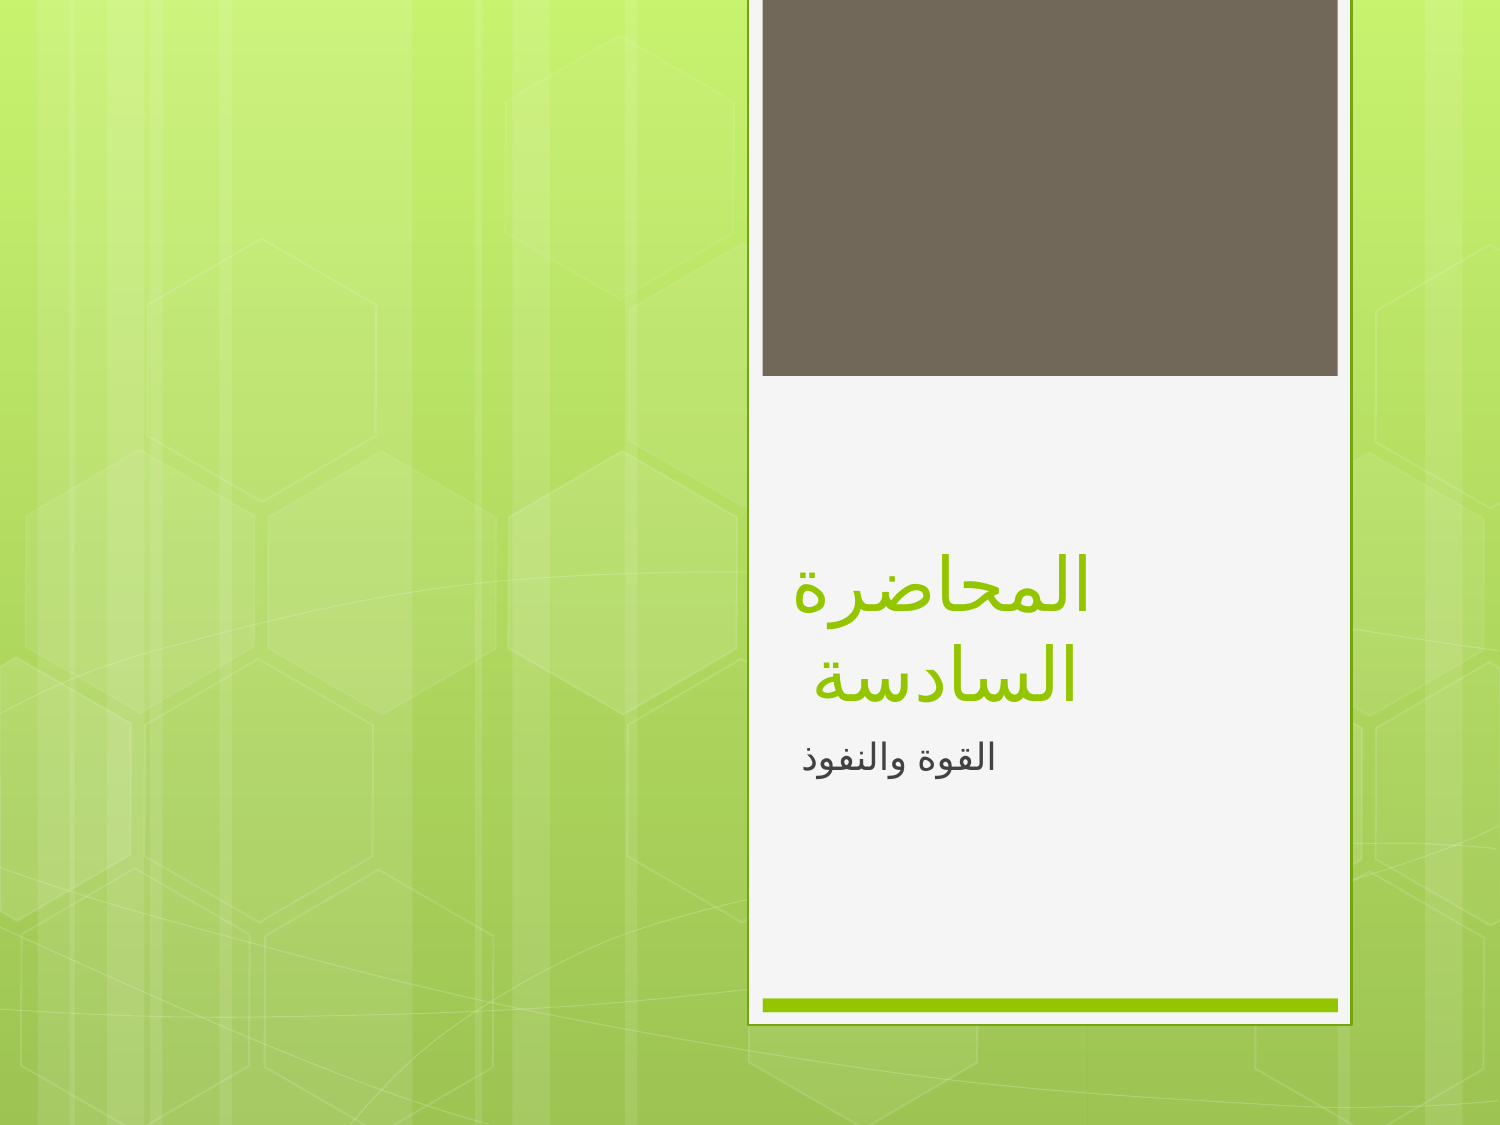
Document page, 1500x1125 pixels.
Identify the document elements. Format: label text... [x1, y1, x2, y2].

title المحاضرة السادسة [776, 444, 1320, 724]
subtitle القوة والنفوذ [776, 725, 1320, 933]
